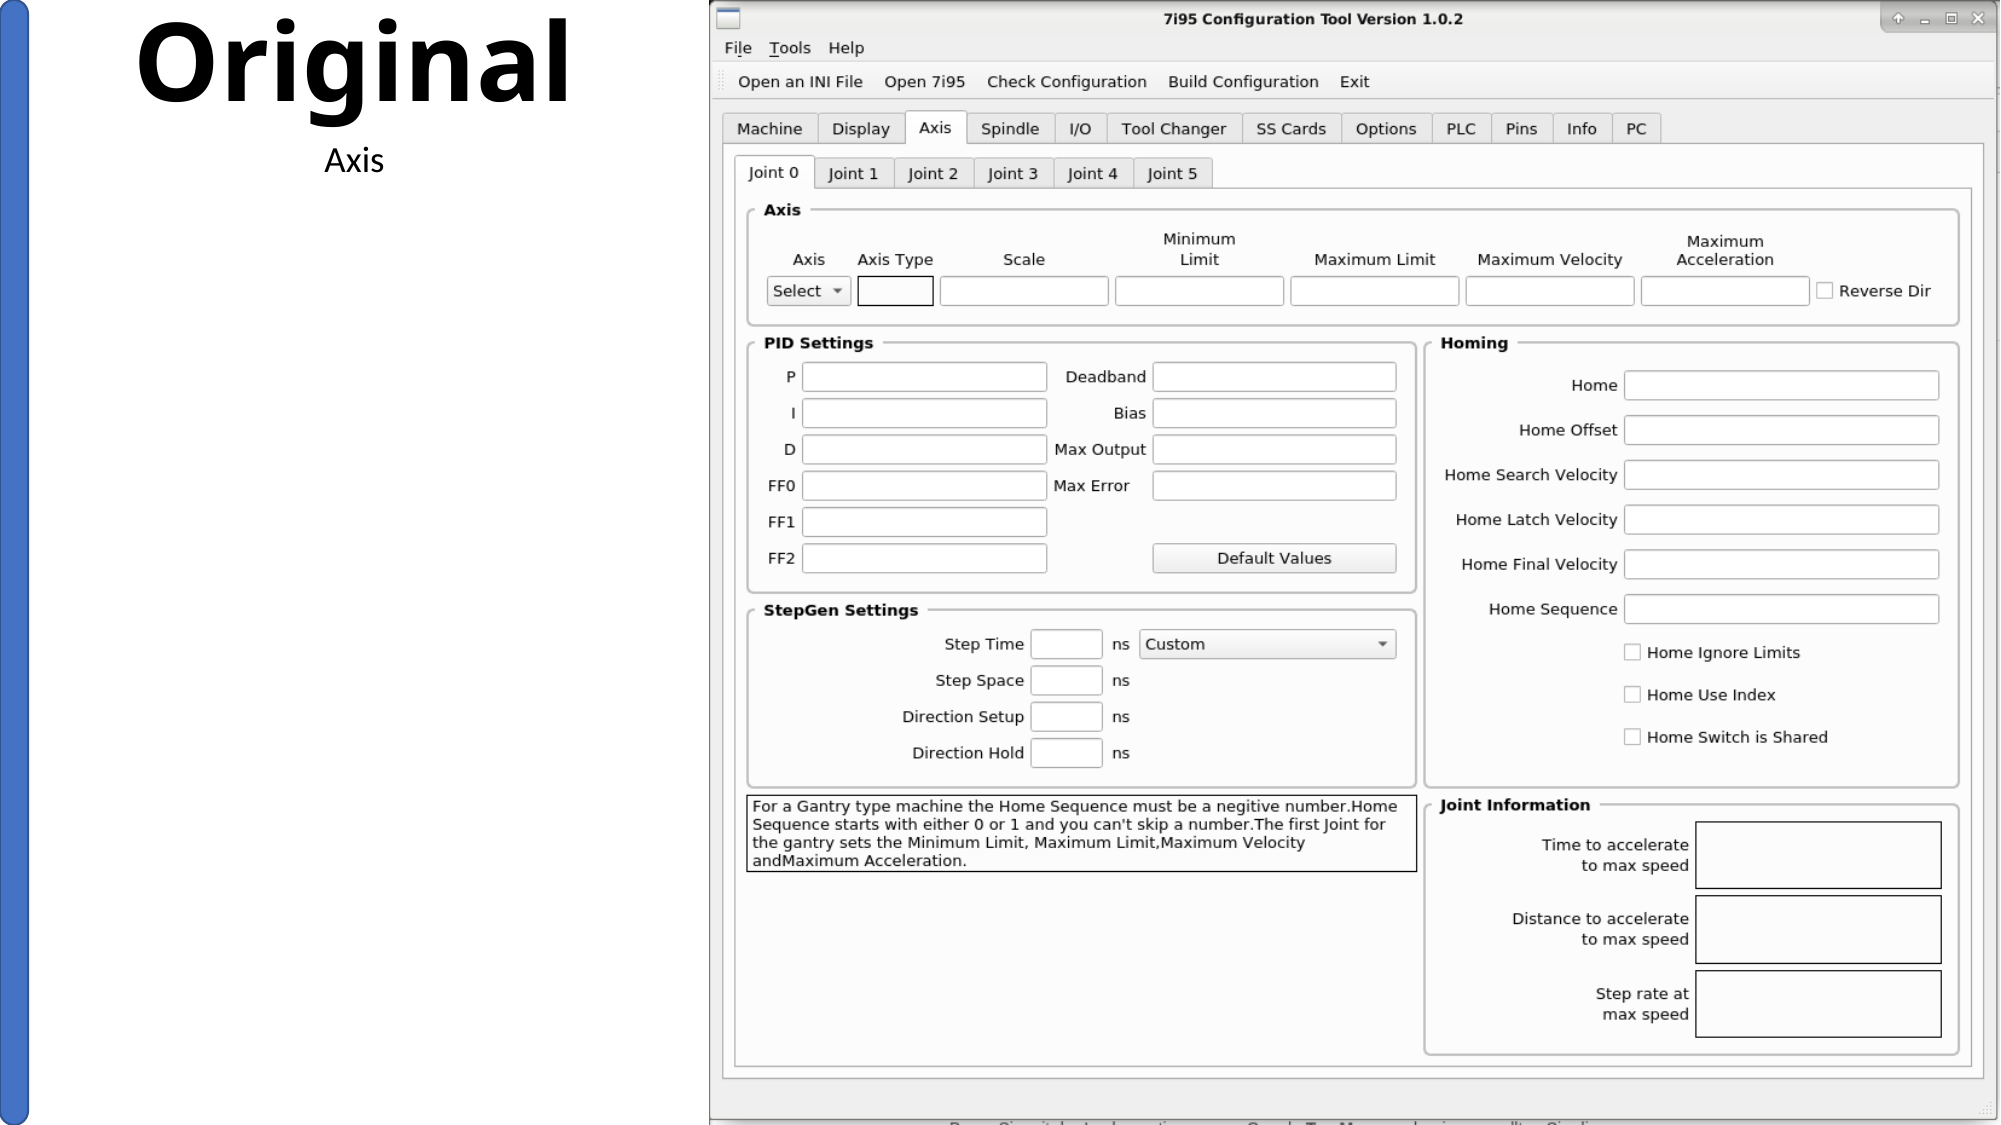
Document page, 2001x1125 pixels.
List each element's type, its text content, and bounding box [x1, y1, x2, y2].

text_box [0, 0, 30, 1125]
picture [709, 0, 2000, 1125]
title Original [22, 0, 709, 132]
subtitle Axis [30, 132, 709, 189]
